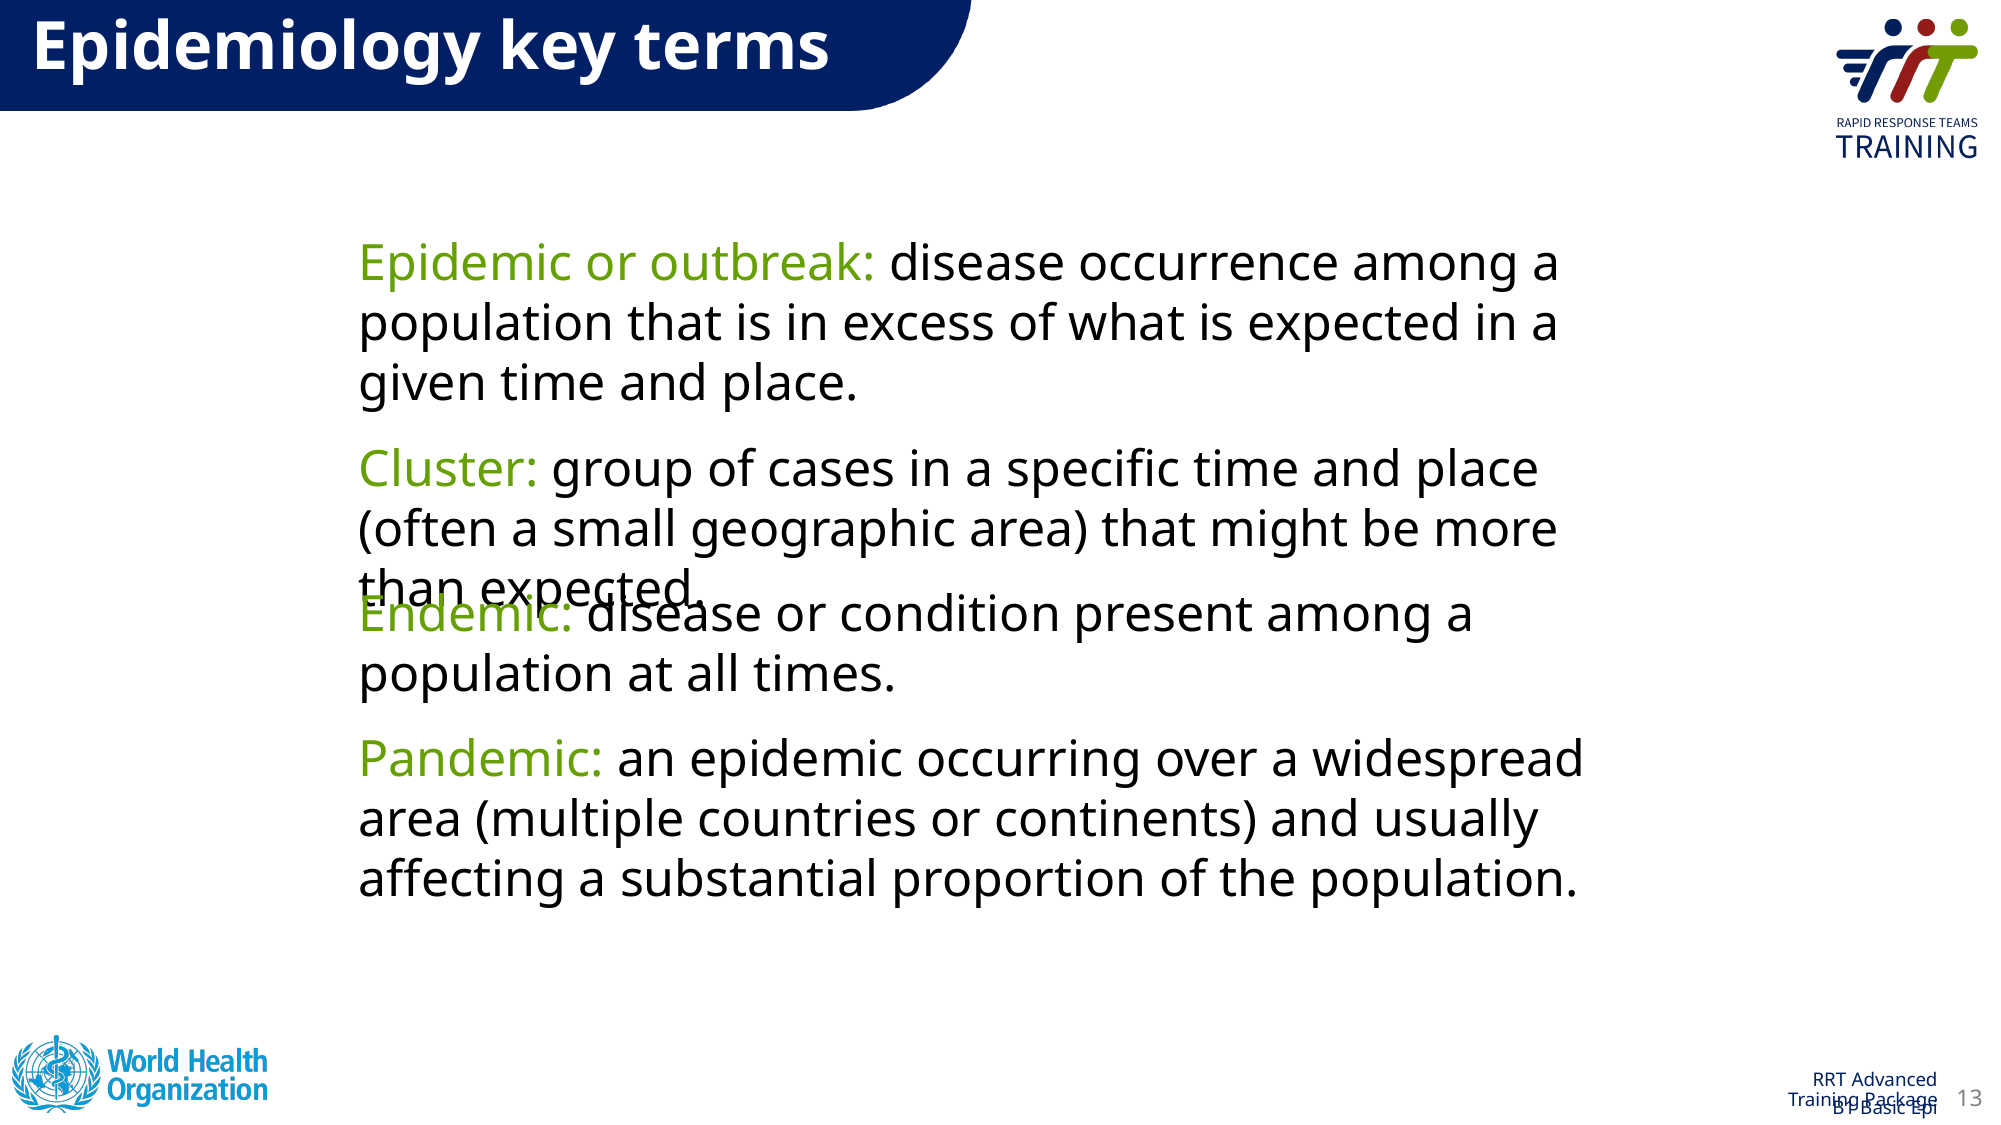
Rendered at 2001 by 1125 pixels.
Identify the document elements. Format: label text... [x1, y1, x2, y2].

title Epidemiology key terms [23, 0, 945, 102]
picture [0, 0, 972, 111]
picture [12, 1083, 48, 1113]
text_box Endemic: disease or condition present among a population at all times. [351, 573, 1649, 709]
picture [1835, 19, 1978, 167]
text_box Cluster: group of cases in a specific time and place (often a small geographic area) that might be more than expected. [351, 428, 1649, 573]
picture [12, 1035, 267, 1113]
text_box Pandemic: an epidemic occurring over a widespread area (multiple countries or continents) and usually affecting a substantial proportion of the population. [351, 718, 1649, 914]
picture [58, 1050, 64, 1058]
text_box Epidemic or outbreak: disease occurrence among a population that is in excess of what is expected in a given time and place. [351, 223, 1649, 418]
